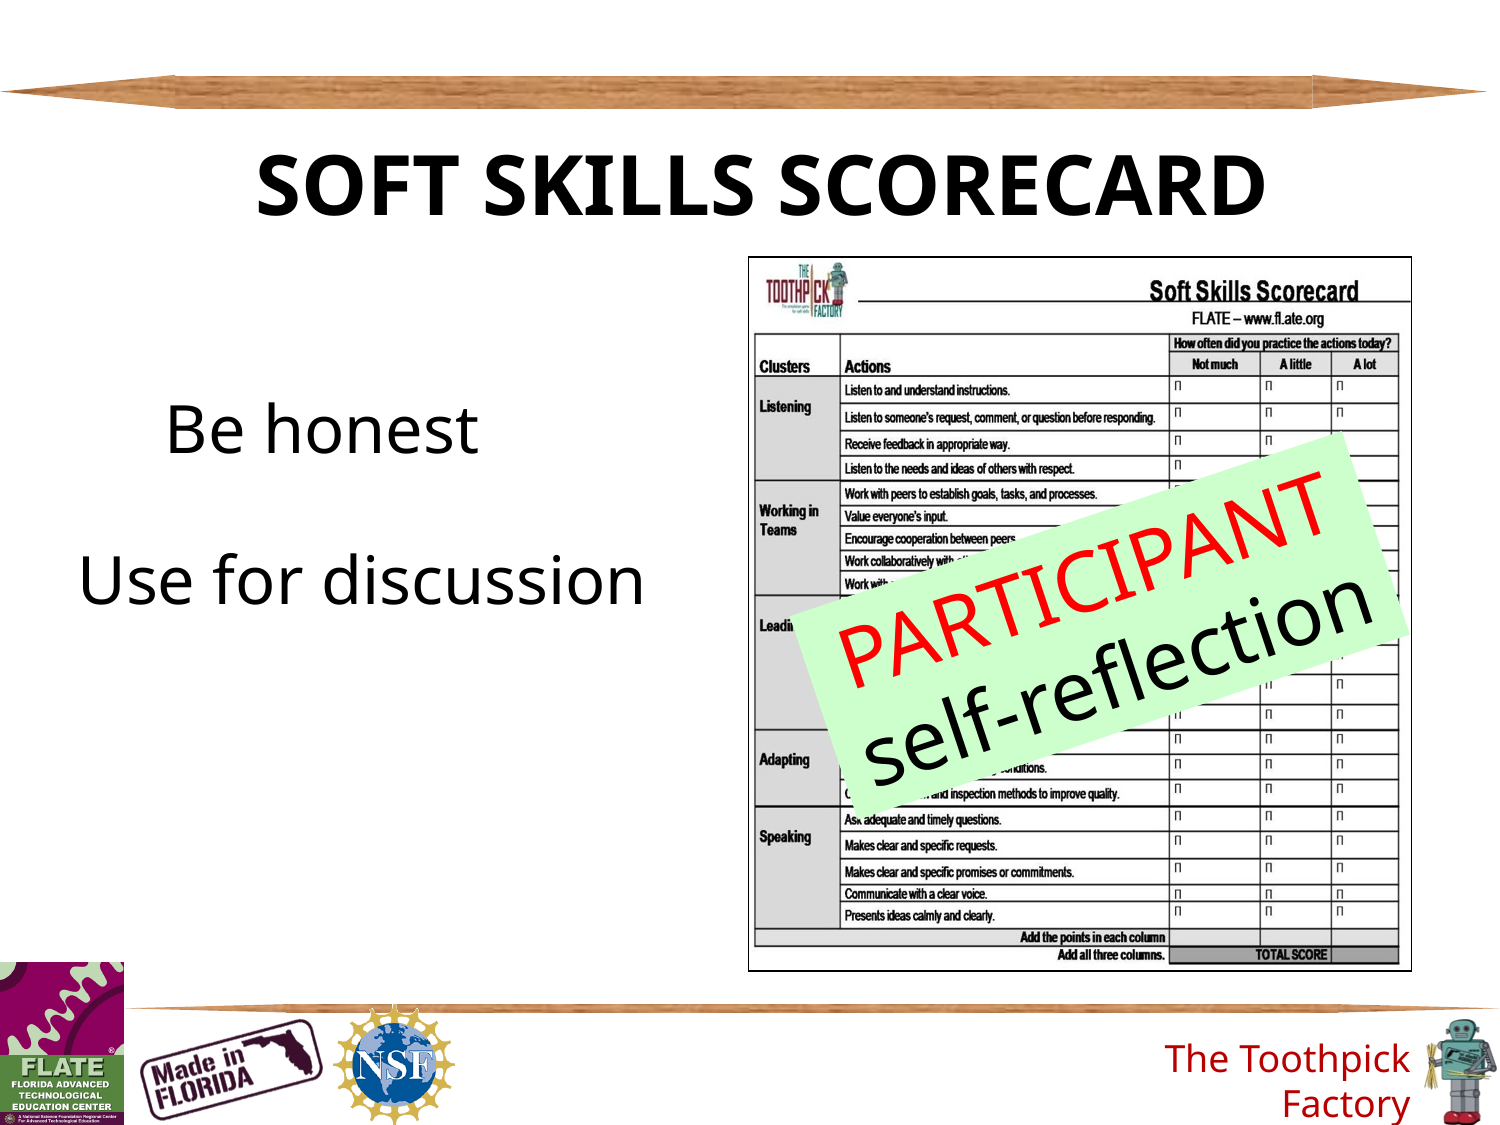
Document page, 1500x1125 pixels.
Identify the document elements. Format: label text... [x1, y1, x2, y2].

text_box Be honest [149, 339, 526, 475]
picture [749, 257, 1412, 971]
picture [1424, 1015, 1500, 1125]
picture [0, 89, 24, 94]
picture [0, 962, 1500, 1125]
text_box SOFT SKILLS SCORECARD [24, 75, 1500, 240]
text_box Use for discussion [62, 490, 680, 625]
